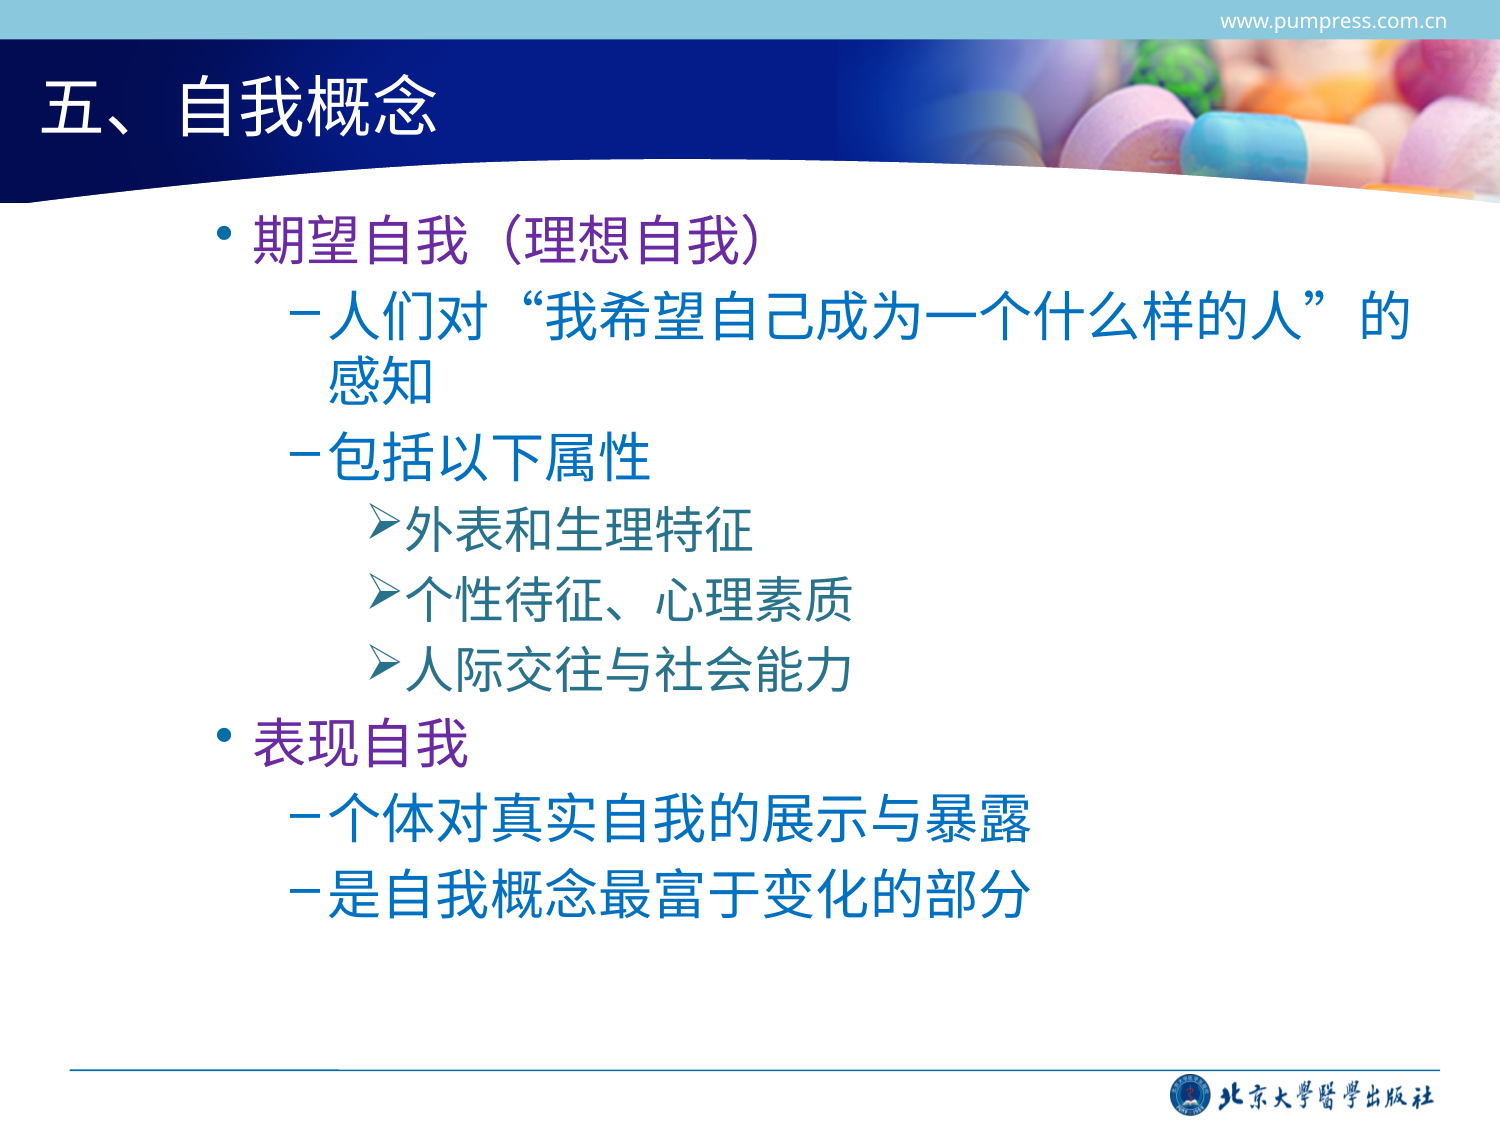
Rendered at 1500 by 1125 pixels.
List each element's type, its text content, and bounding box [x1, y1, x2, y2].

title 五、自我概念 [23, 58, 1349, 152]
picture [0, 40, 1500, 203]
picture [1170, 1074, 1436, 1118]
list 期望自我（理想自我） 人们对“我希望自己成为一个什么样的人”的感知 包括以下属性 外表和生理特征 个性待征、心理素质 人际交往与社会能力 表现自我 个体对真实自我的展示与暴露 是自我概念最富于变化的部分 [49, 198, 1463, 1026]
slide_number www.pumpress.com.cn [1024, 0, 1463, 38]
